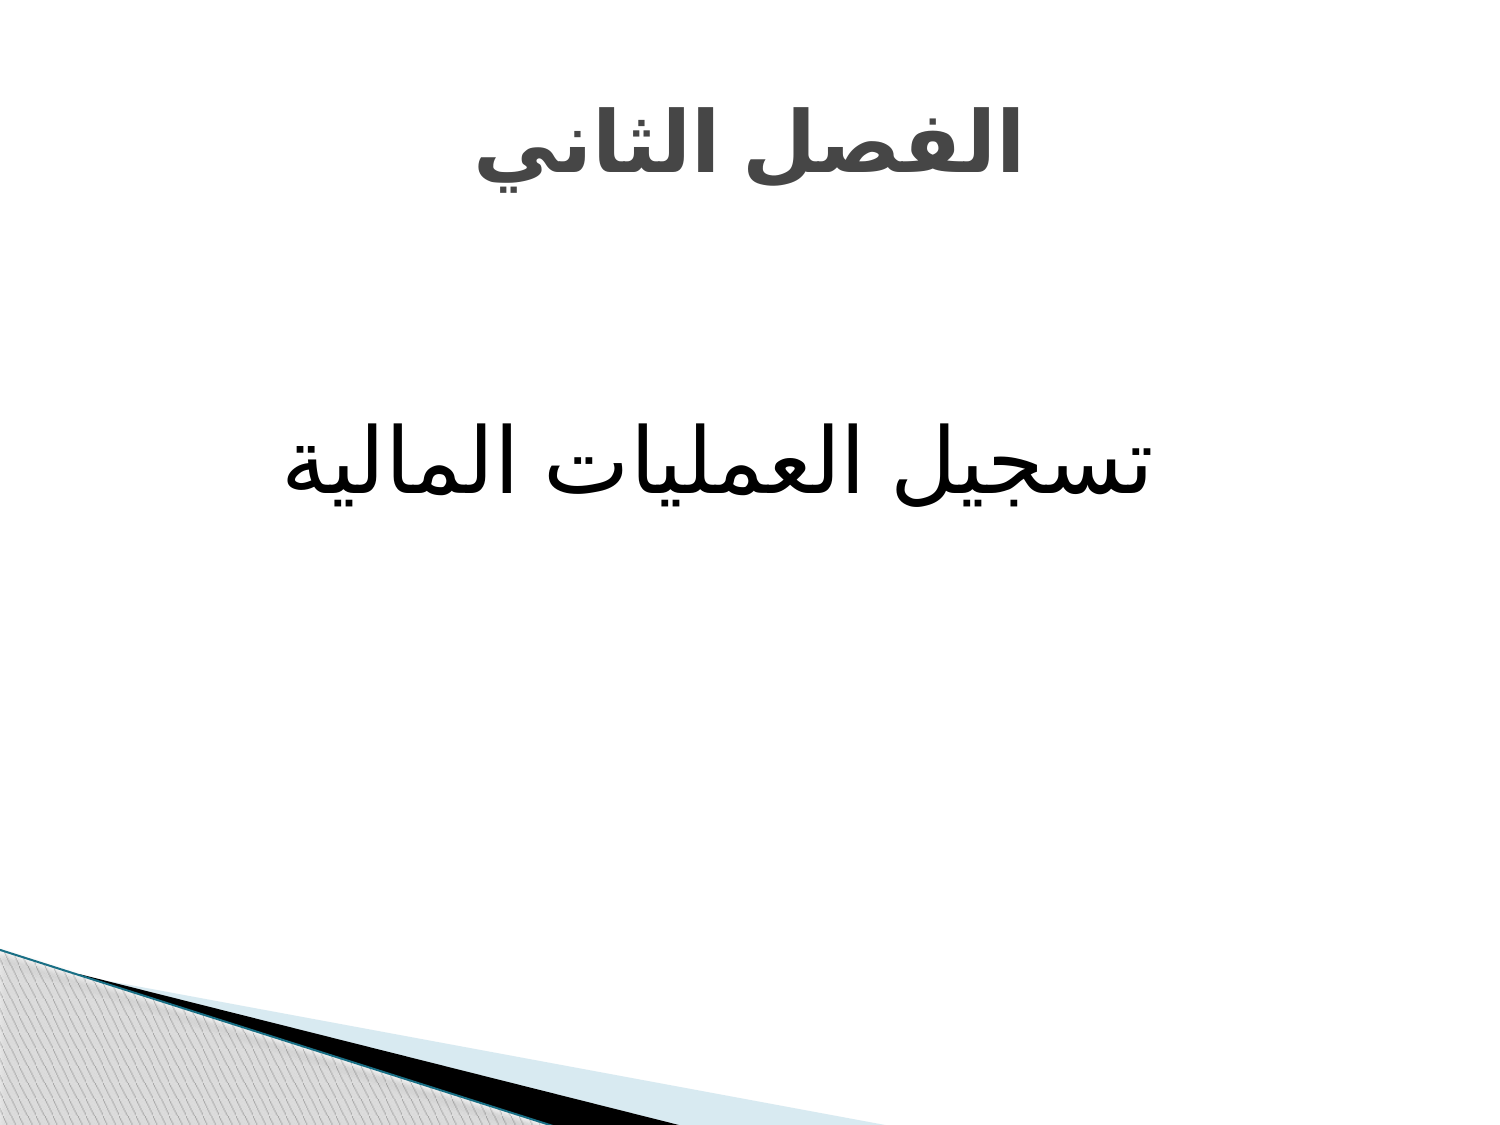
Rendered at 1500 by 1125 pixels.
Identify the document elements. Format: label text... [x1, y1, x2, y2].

list تسجيل العمليات المالية [75, 243, 1425, 986]
title الفصل الثاني [75, 45, 1425, 233]
